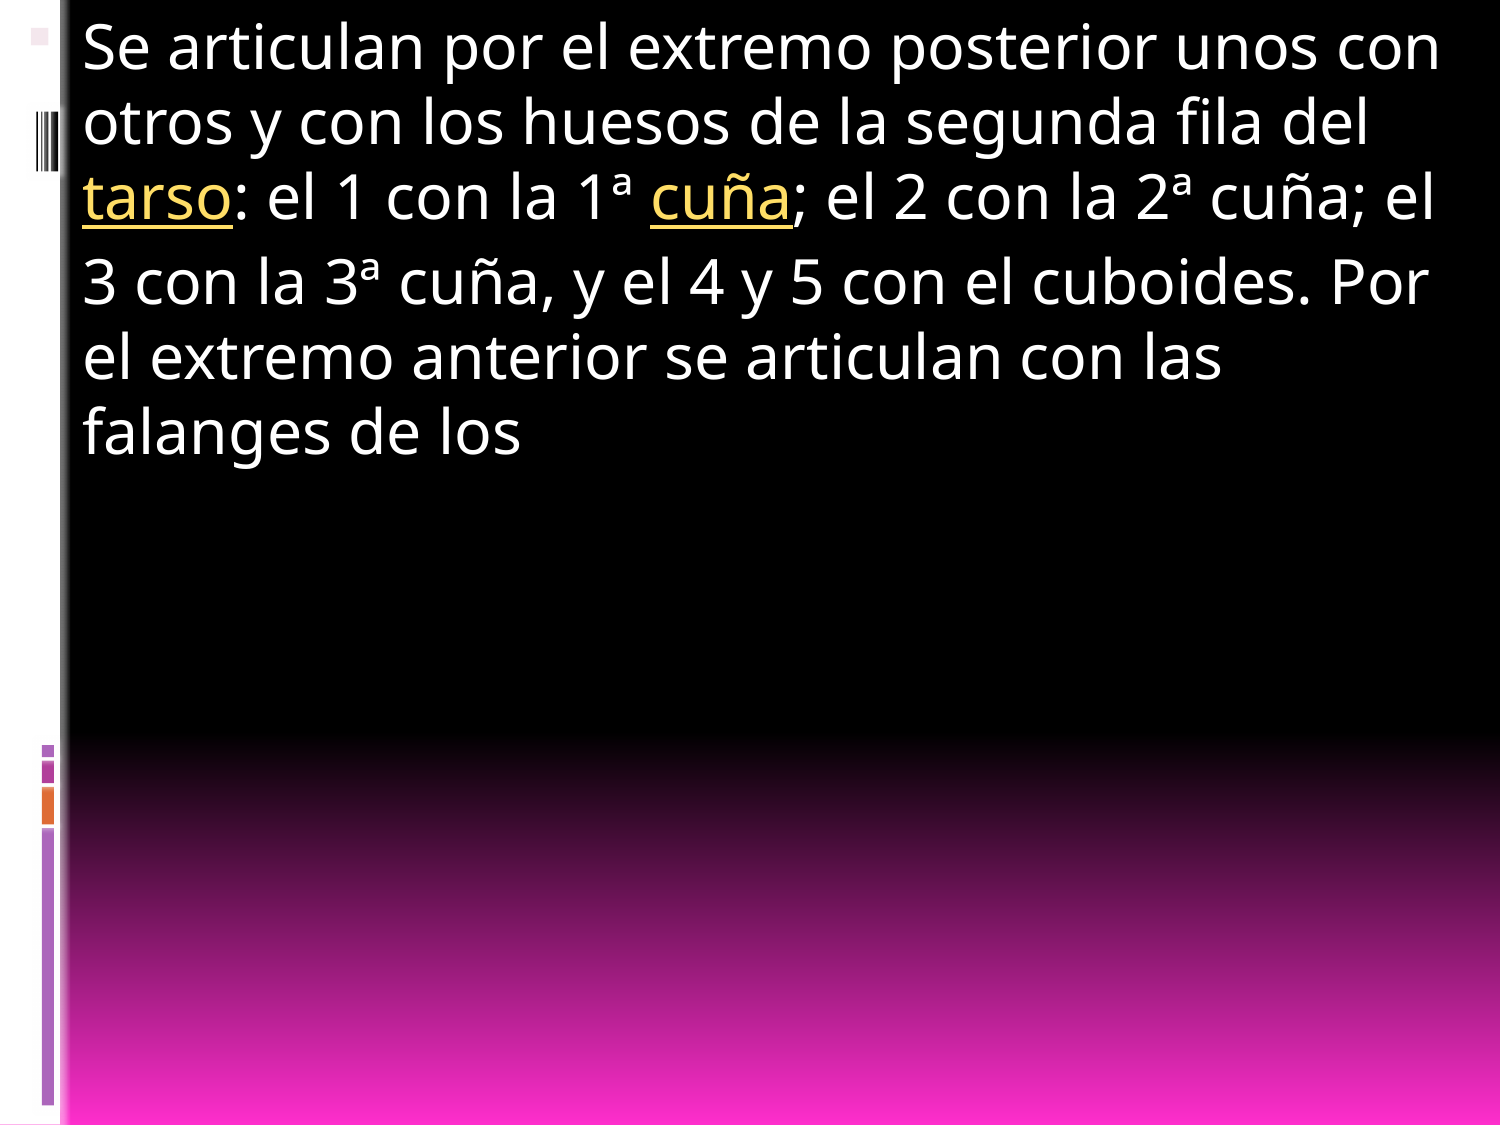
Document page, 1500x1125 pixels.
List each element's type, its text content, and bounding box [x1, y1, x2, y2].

list Se articulan por el extremo posterior unos con otros y con los huesos de la segunda fila del tarso: el 1 con la 1ª cuña; el 2 con la 2ª cuña; el 3 con la 3ª cuña, y el 4 y 5 con el cuboides. Por el extremo anterior se articulan con las falanges de los [0, 0, 1500, 1125]
